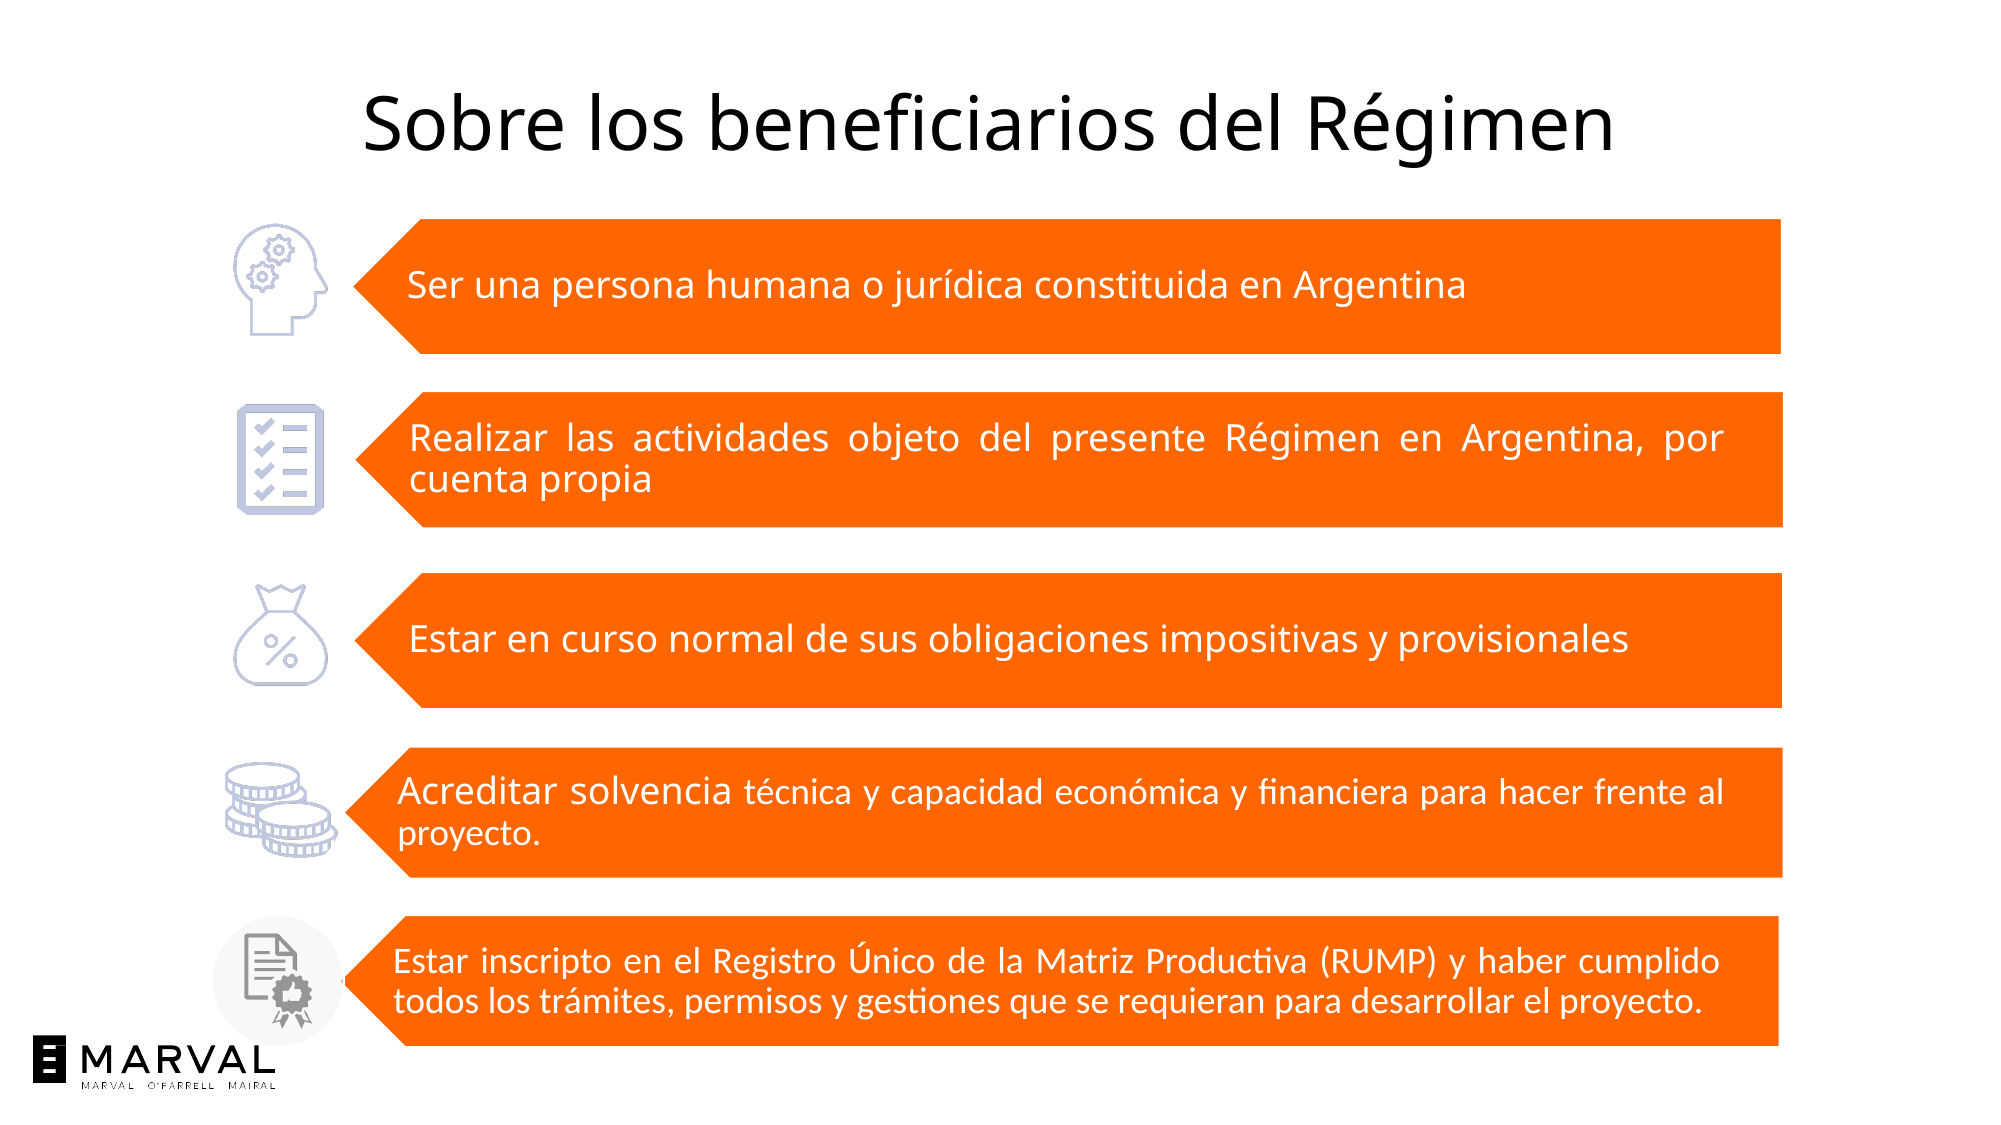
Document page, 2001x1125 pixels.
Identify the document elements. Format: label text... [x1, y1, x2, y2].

title Sobre los beneficiarios del Régimen [137, 17, 1863, 213]
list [0, 213, 1953, 1048]
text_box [33, 1035, 275, 1090]
